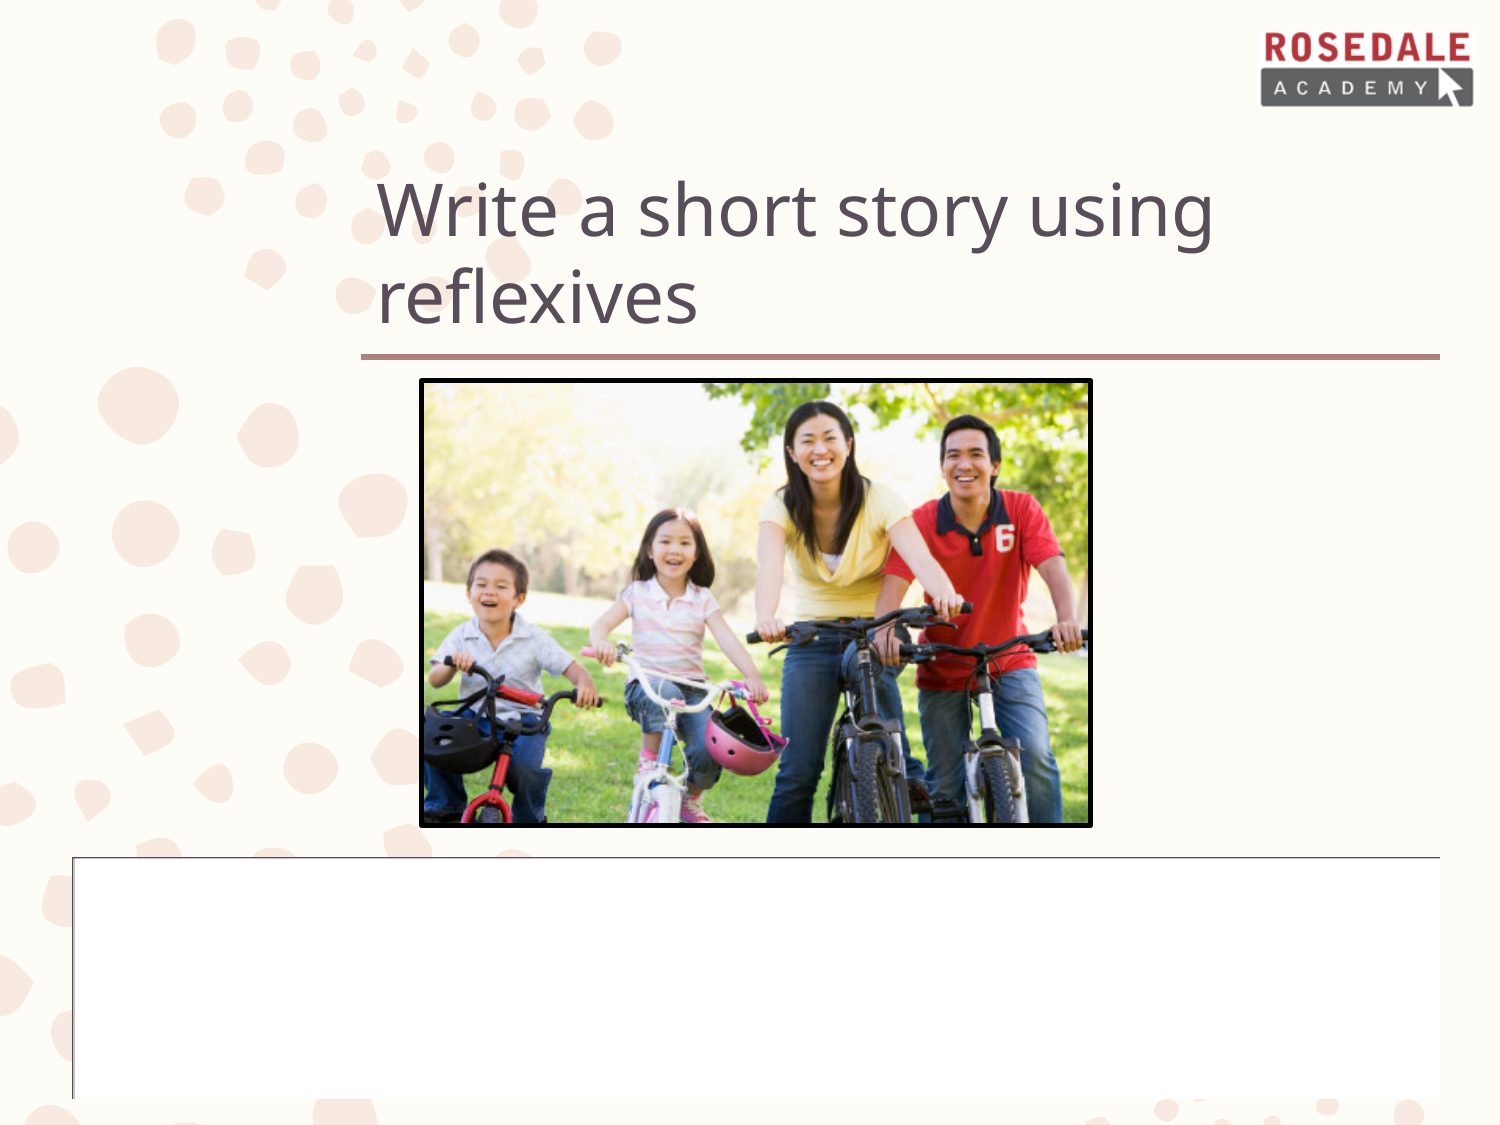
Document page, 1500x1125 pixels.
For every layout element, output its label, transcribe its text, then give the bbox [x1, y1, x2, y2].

picture [423, 382, 1089, 824]
picture [71, 857, 1441, 1099]
title Write a short story using reflexives [360, 159, 1456, 349]
picture [1258, 31, 1475, 109]
